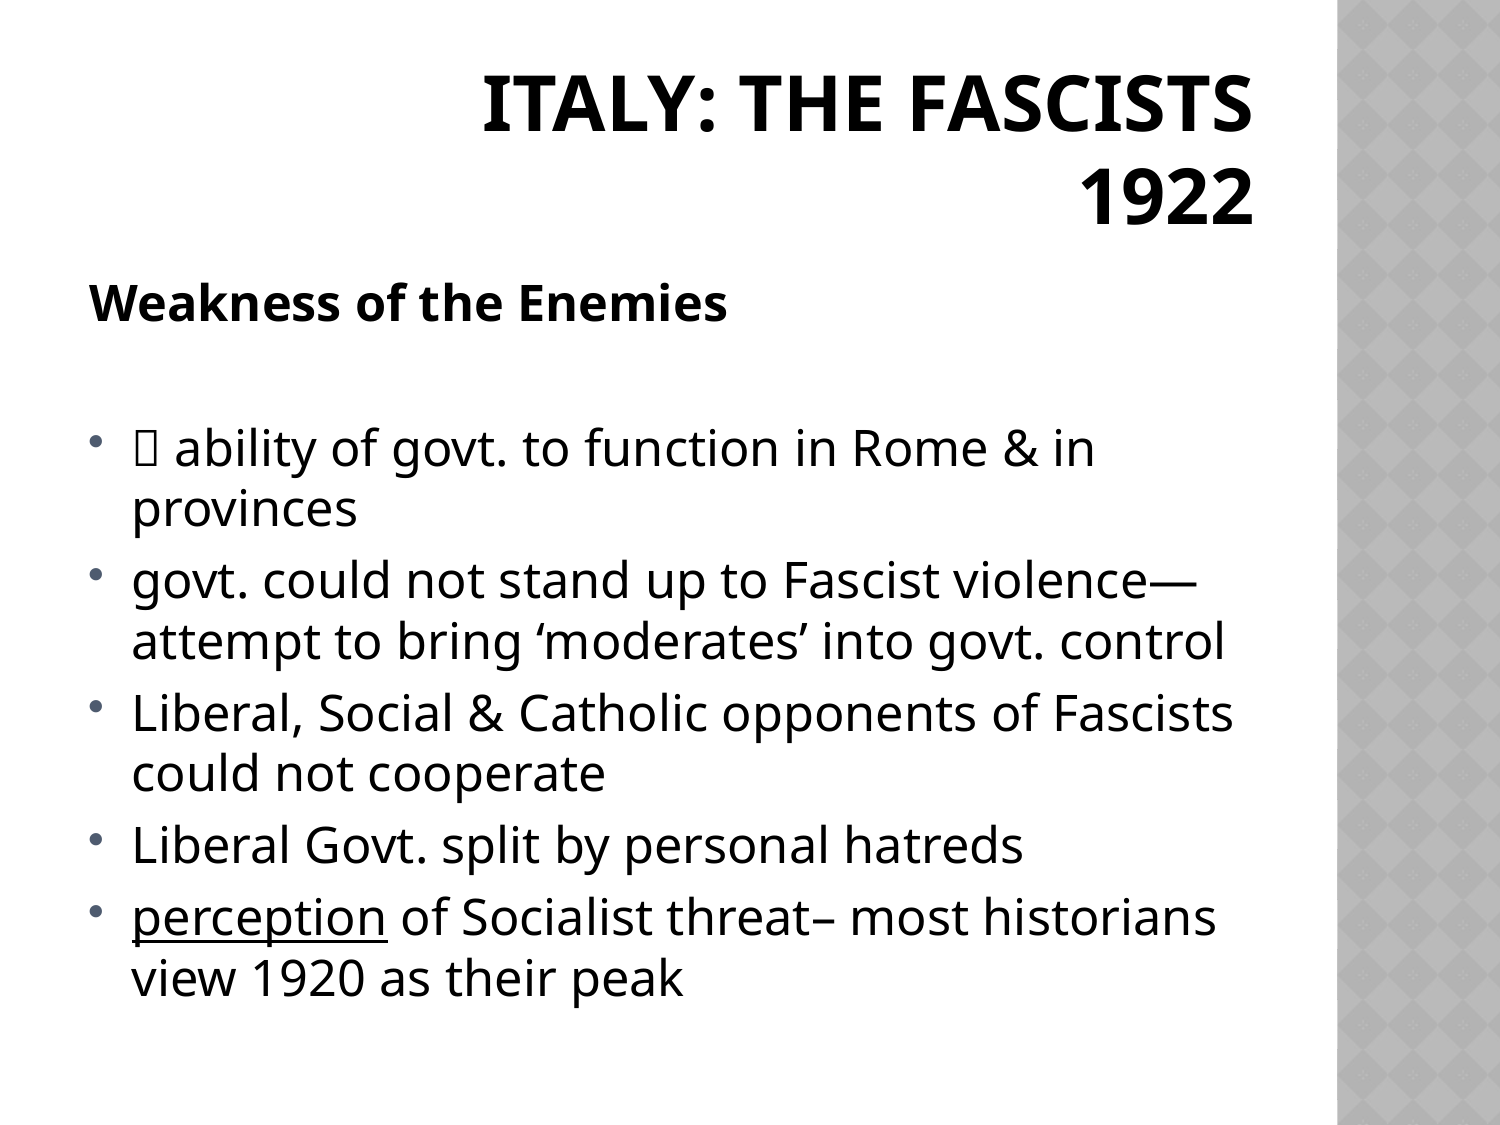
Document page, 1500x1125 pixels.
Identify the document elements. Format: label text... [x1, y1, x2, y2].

title Italy: the fascists 1922 [75, 52, 1263, 240]
list Weakness of the Enemies  ability of govt. to function in Rome & in provinces govt. could not stand up to Fascist violence—attempt to bring ‘moderates’ into govt. control Liberal, Social & Catholic opponents of Fascists could not cooperate Liberal Govt. split by personal hatreds perception of Socialist threat– most historians view 1920 as their peak [75, 264, 1263, 1059]
